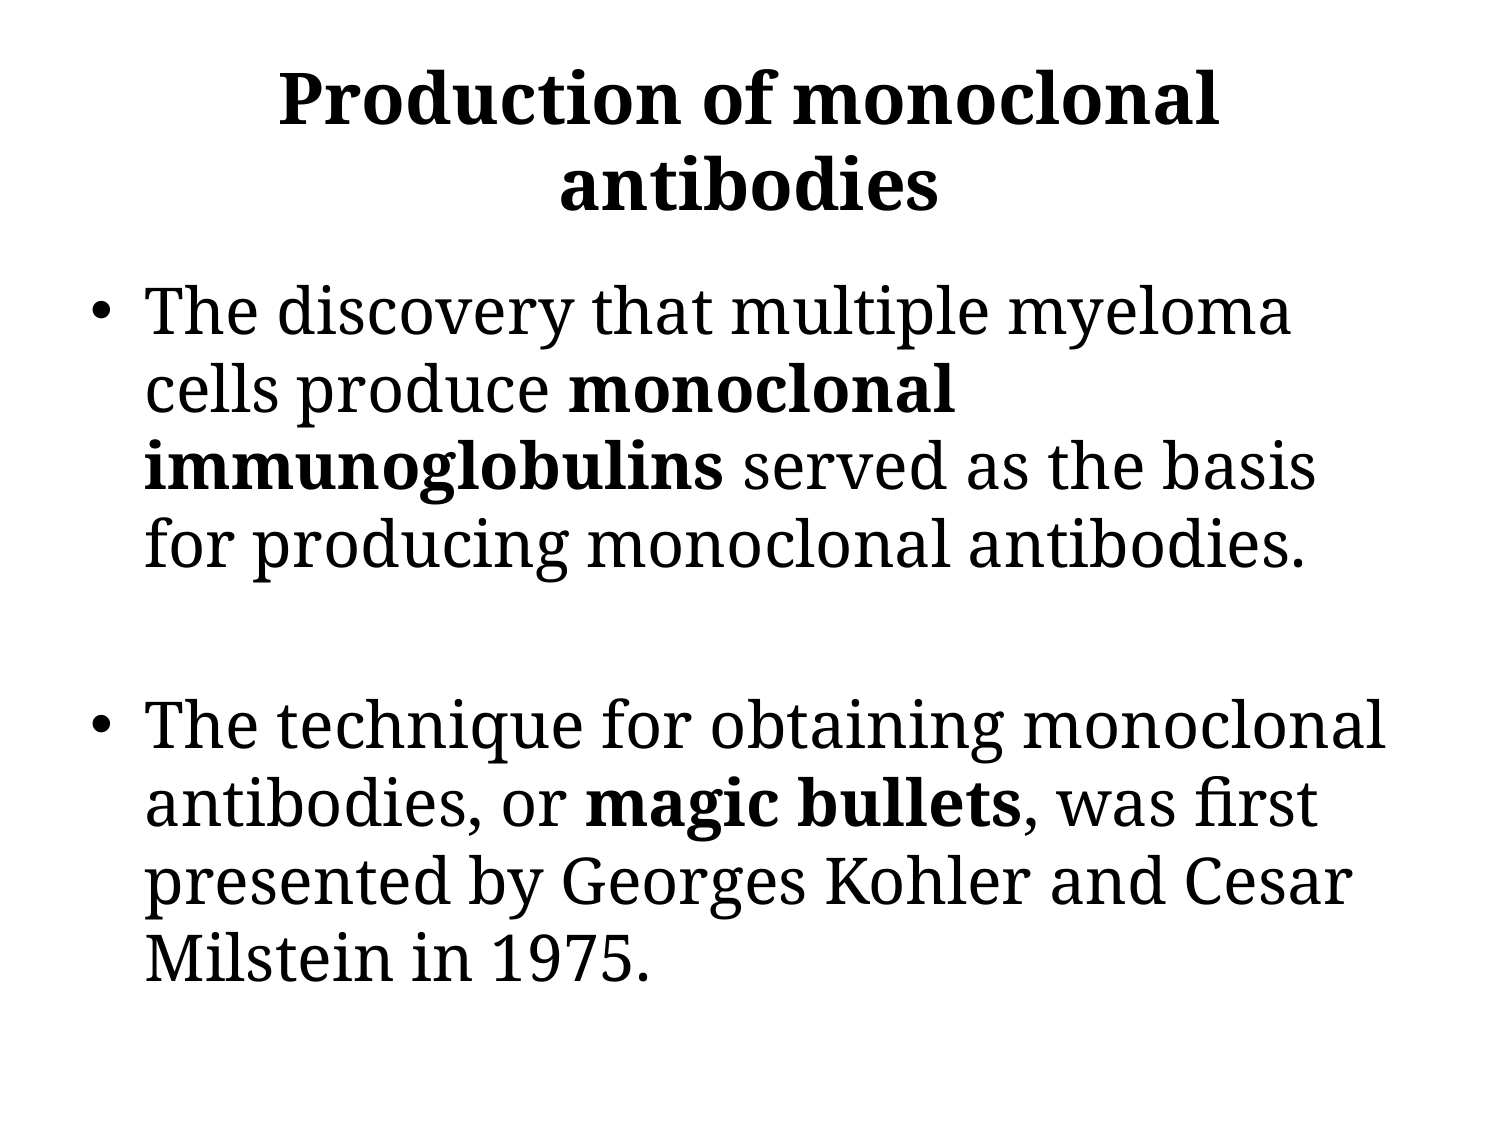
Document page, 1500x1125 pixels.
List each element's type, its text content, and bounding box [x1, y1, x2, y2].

title Production of monoclonal antibodies [75, 45, 1425, 233]
list The discovery that multiple myeloma cells produce monoclonal immunoglobulins served as the basis for producing monoclonal antibodies. The technique for obtaining monoclonal antibodies, or magic bullets, was first presented by Georges Kohler and Cesar Milstein in 1975. [75, 262, 1425, 1005]
